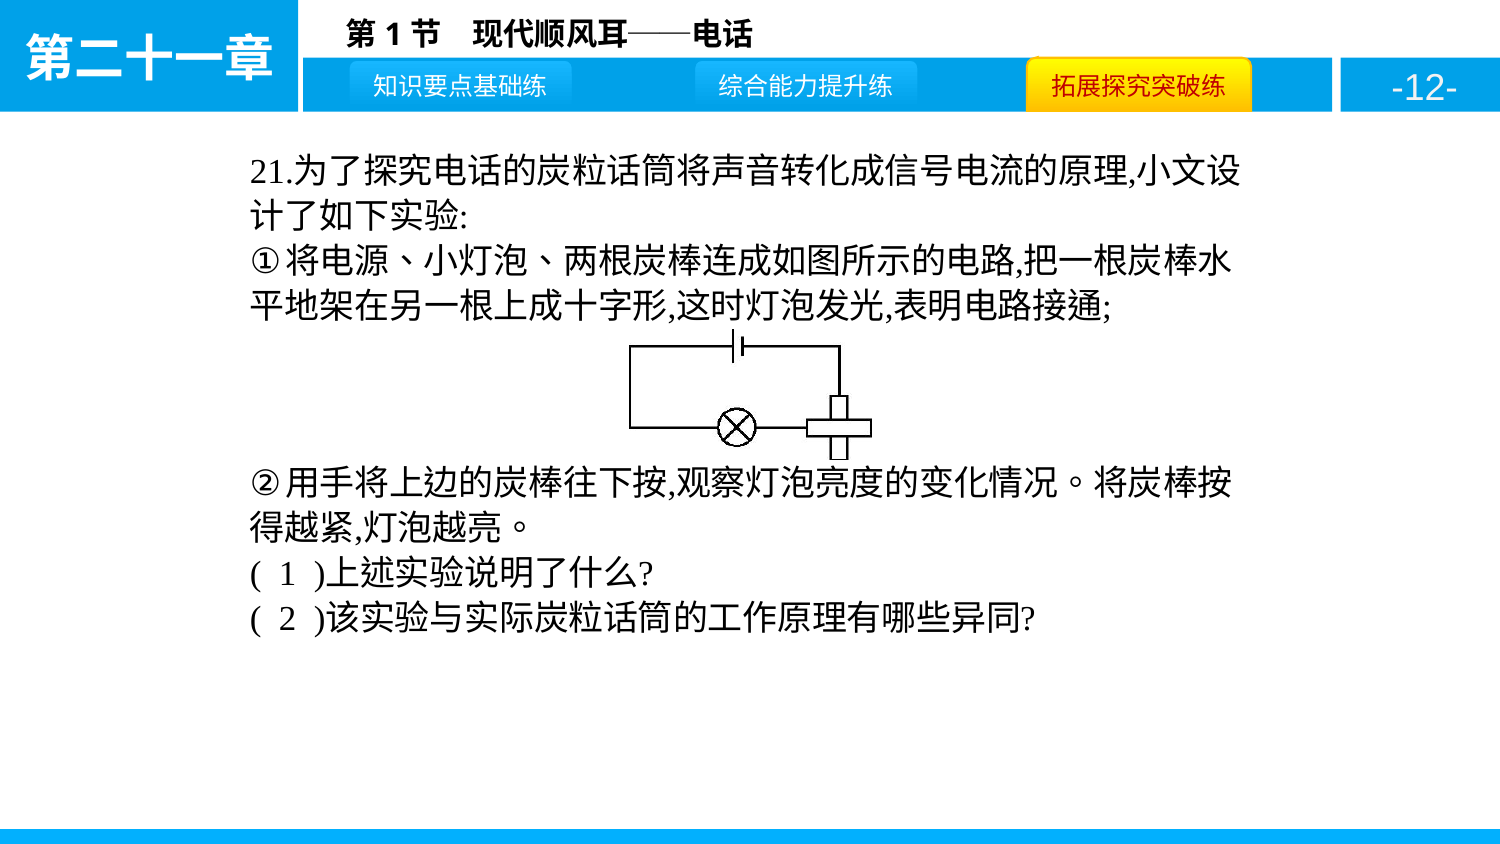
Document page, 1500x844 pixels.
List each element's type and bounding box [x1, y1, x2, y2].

text_box [249, 148, 1250, 727]
